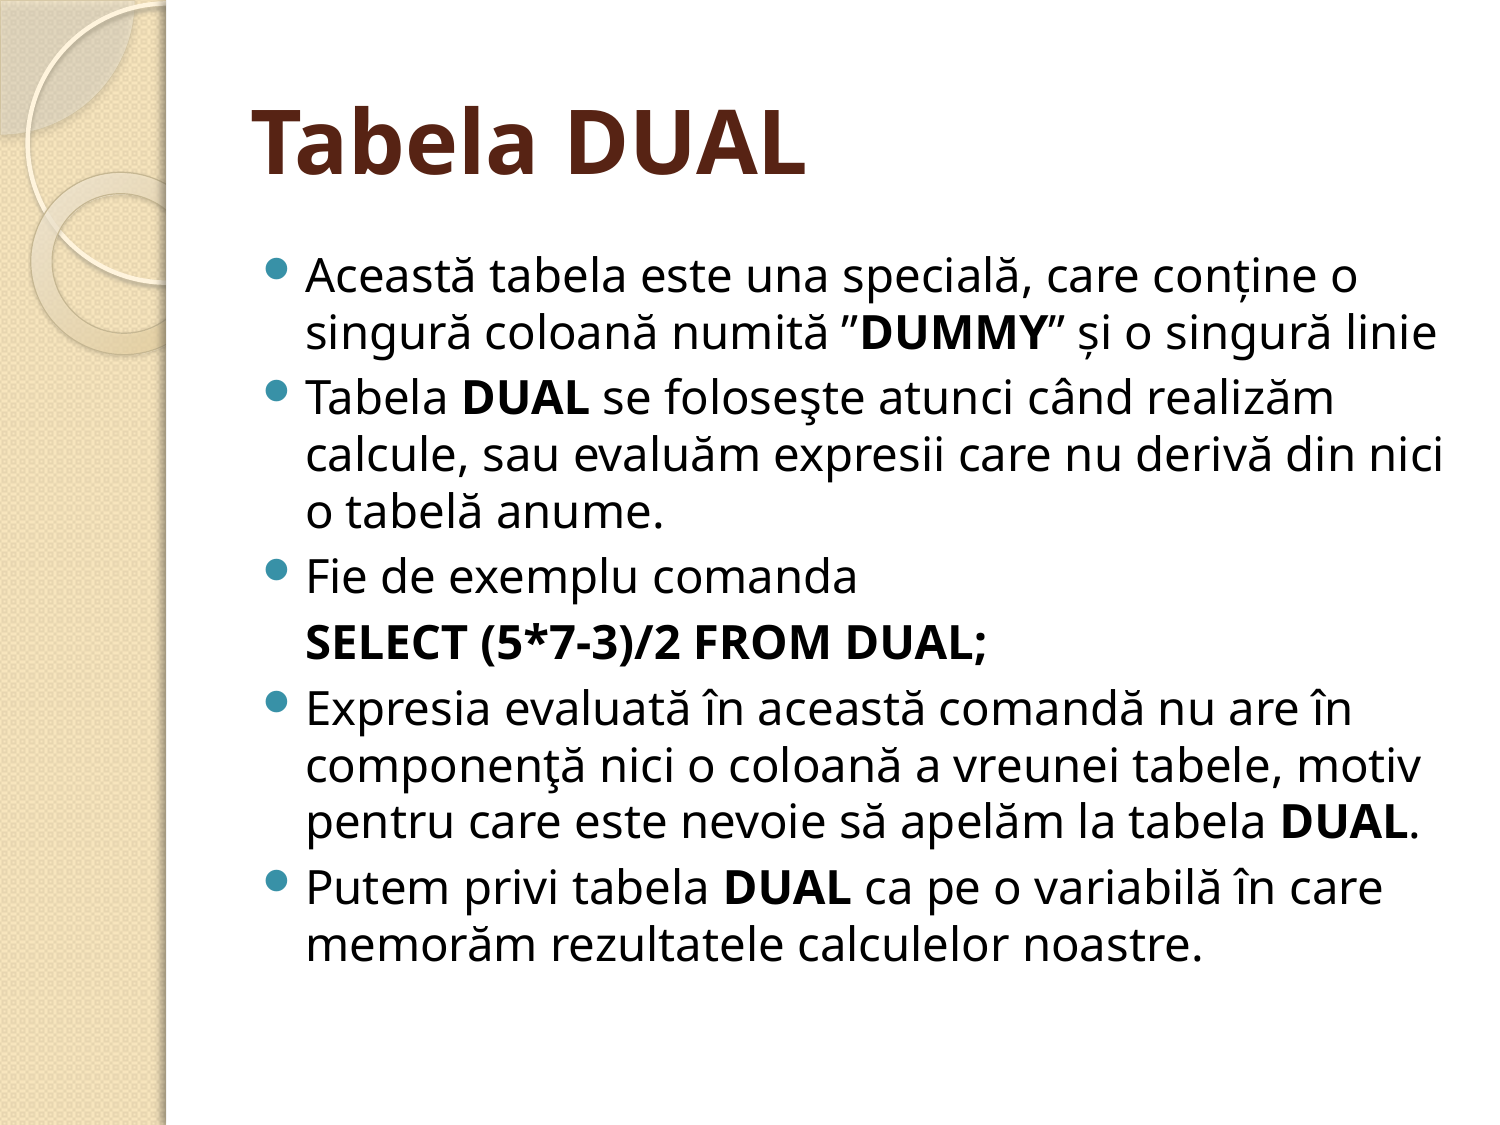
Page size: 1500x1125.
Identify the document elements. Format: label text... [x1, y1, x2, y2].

title Tabela DUAL [235, 45, 1466, 233]
list Această tabela este una specială, care conţine o singură coloană numită ”DUMMY” şi o singură linie Tabela DUAL se foloseşte atunci când realizăm calcule, sau evaluăm expresii care nu derivă din nici o tabelă anume. Fie de exemplu comanda SELECT (5*7-3)/2 FROM DUAL; Expresia evaluată în această comandă nu are în componenţă nici o coloană a vreunei tabele, motiv pentru care este nevoie să apelăm la tabela DUAL. Putem privi tabela DUAL ca pe o variabilă în care memorăm rezultatele calculelor noastre. [235, 237, 1466, 1025]
